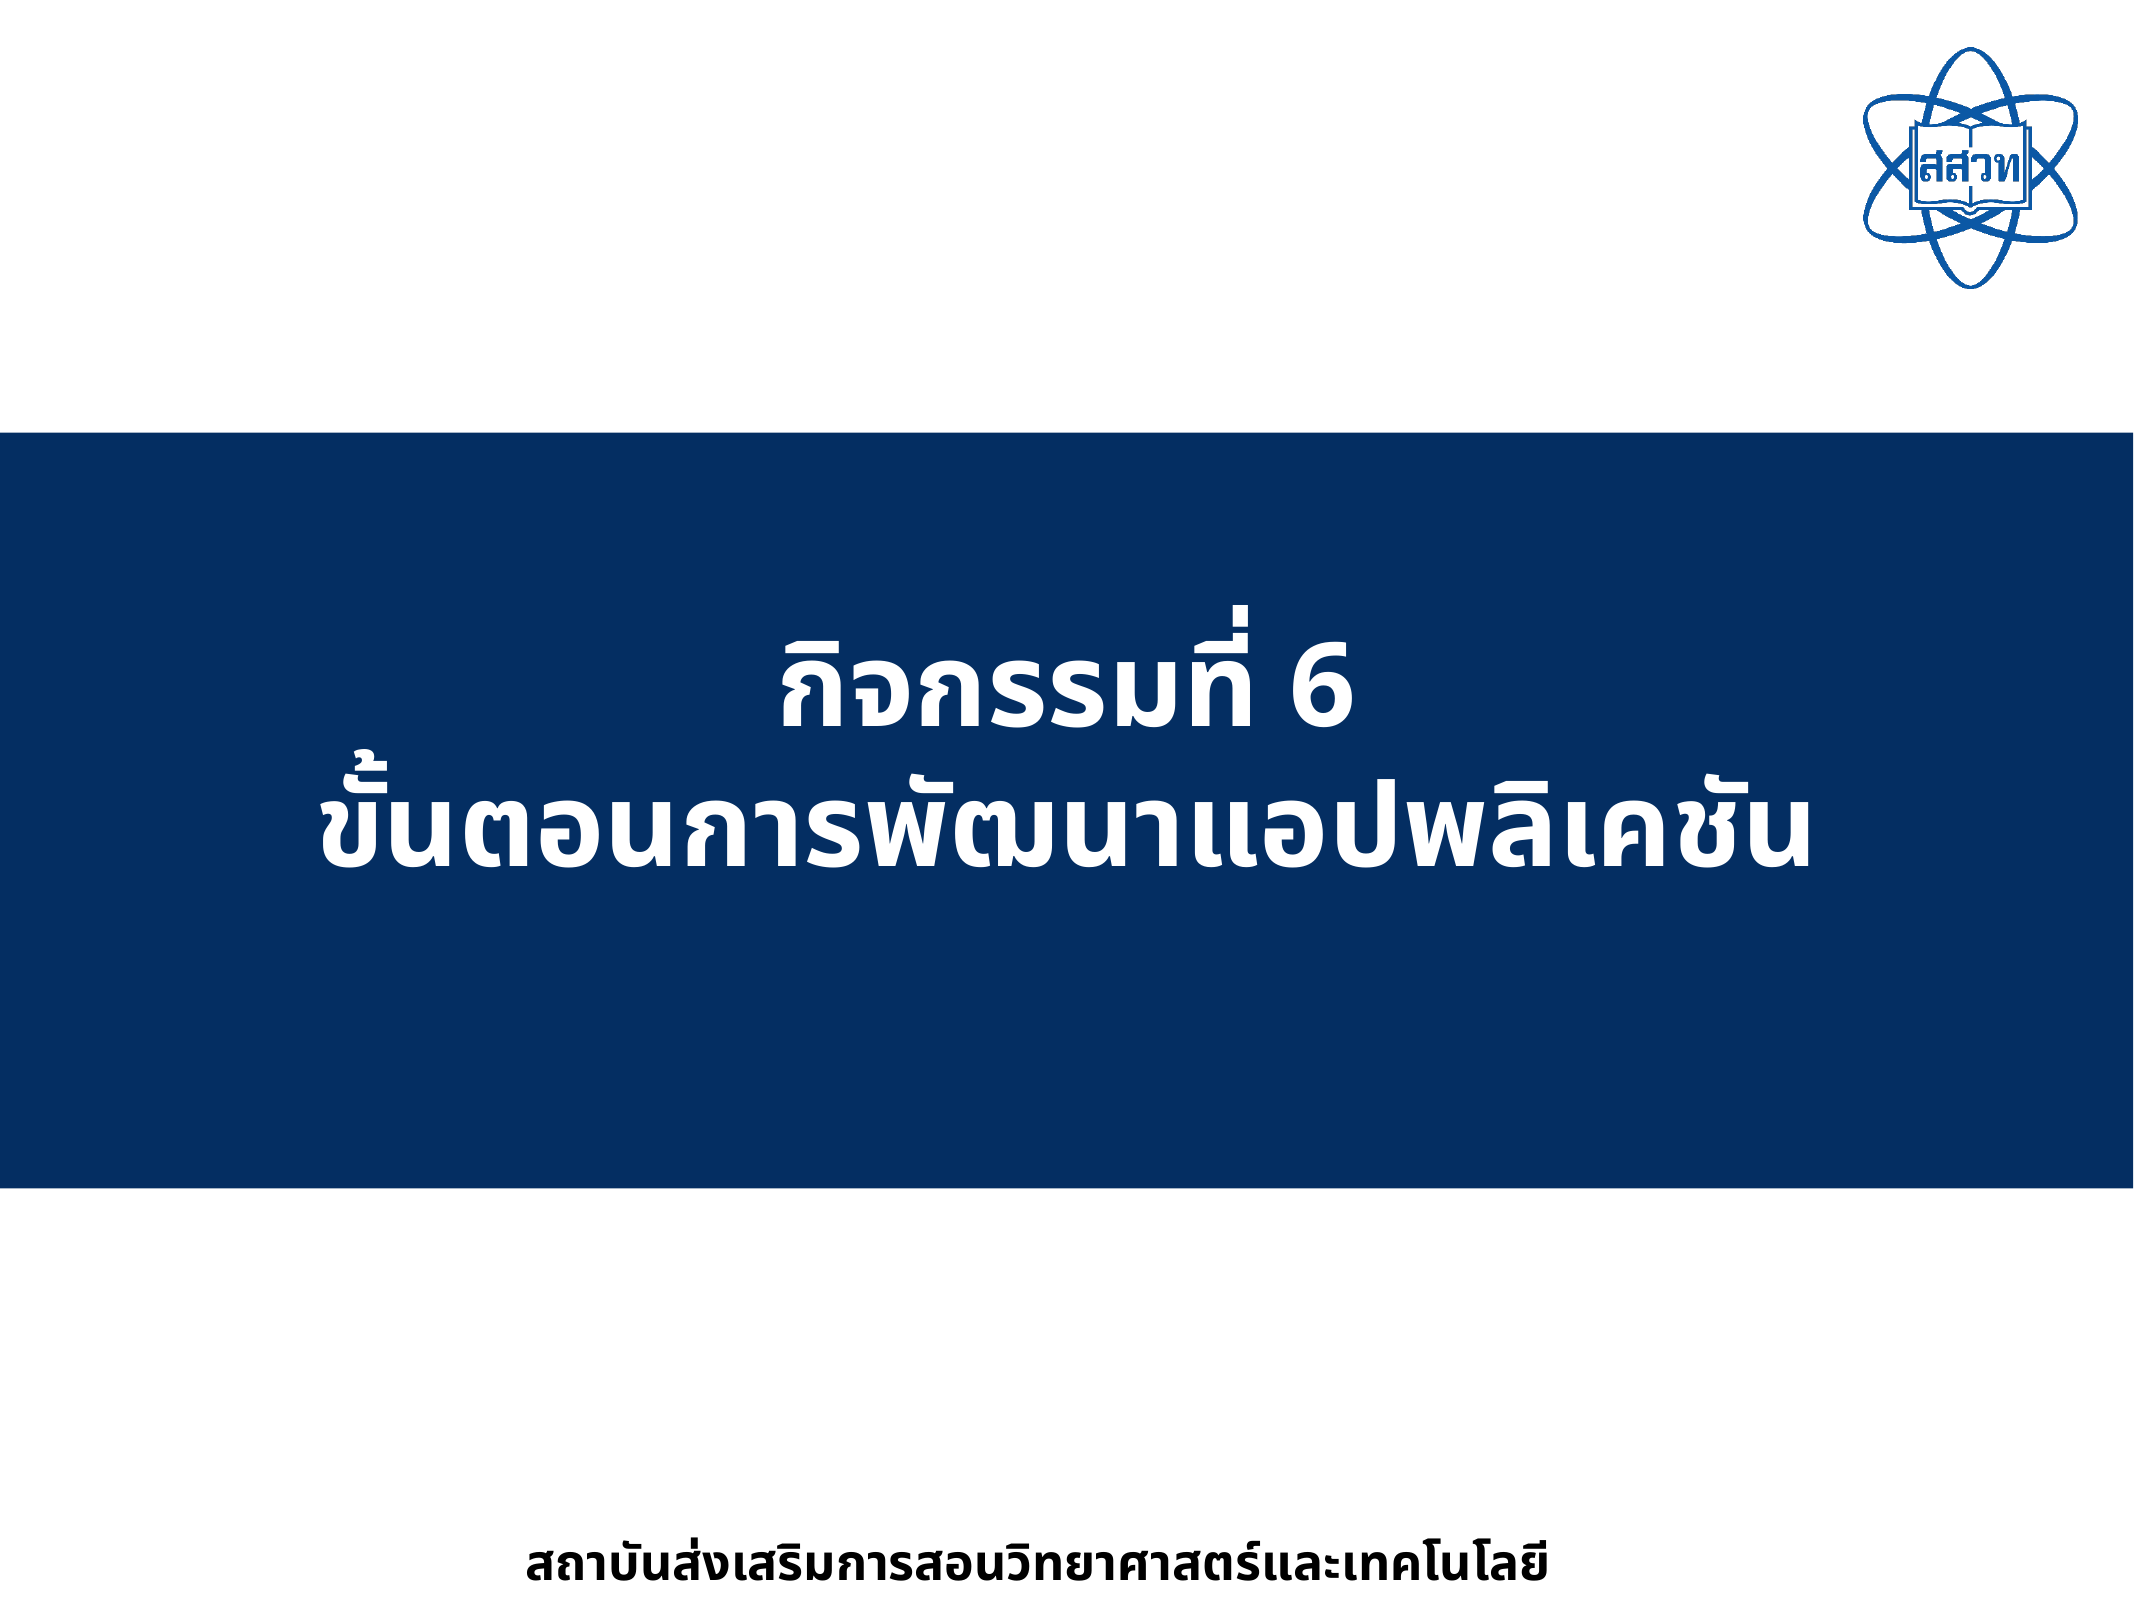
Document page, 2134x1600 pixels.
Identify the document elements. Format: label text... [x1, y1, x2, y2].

text_box สถาบันส่งเสริมการสอนวิทยาศาสตร์และเทคโนโลยี [74, 1522, 2002, 1589]
text_box กิจกรรมที่ 6 ขั้นตอนการพัฒนาแอปพลิเคชัน [208, 602, 1925, 998]
picture [1862, 46, 2079, 290]
text_box [0, 432, 2134, 1189]
